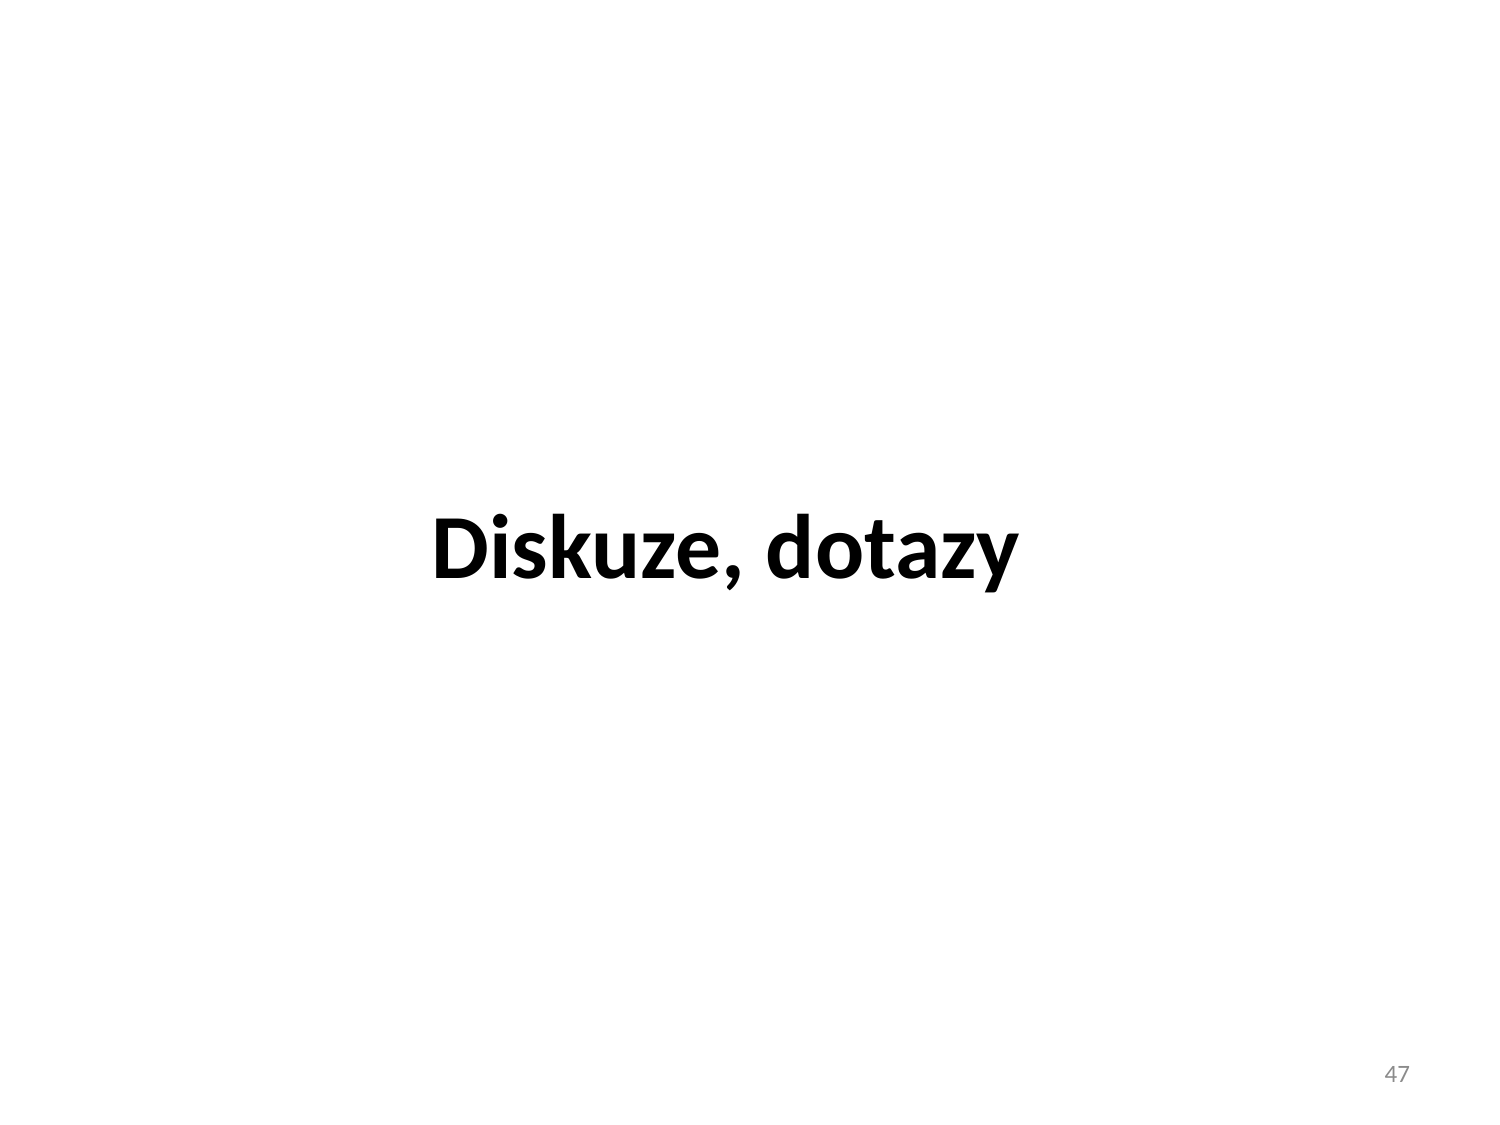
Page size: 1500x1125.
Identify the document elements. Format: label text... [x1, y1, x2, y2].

slide_number 47 [1074, 1042, 1425, 1103]
text_box Diskuze, dotazy [88, 420, 1364, 662]
